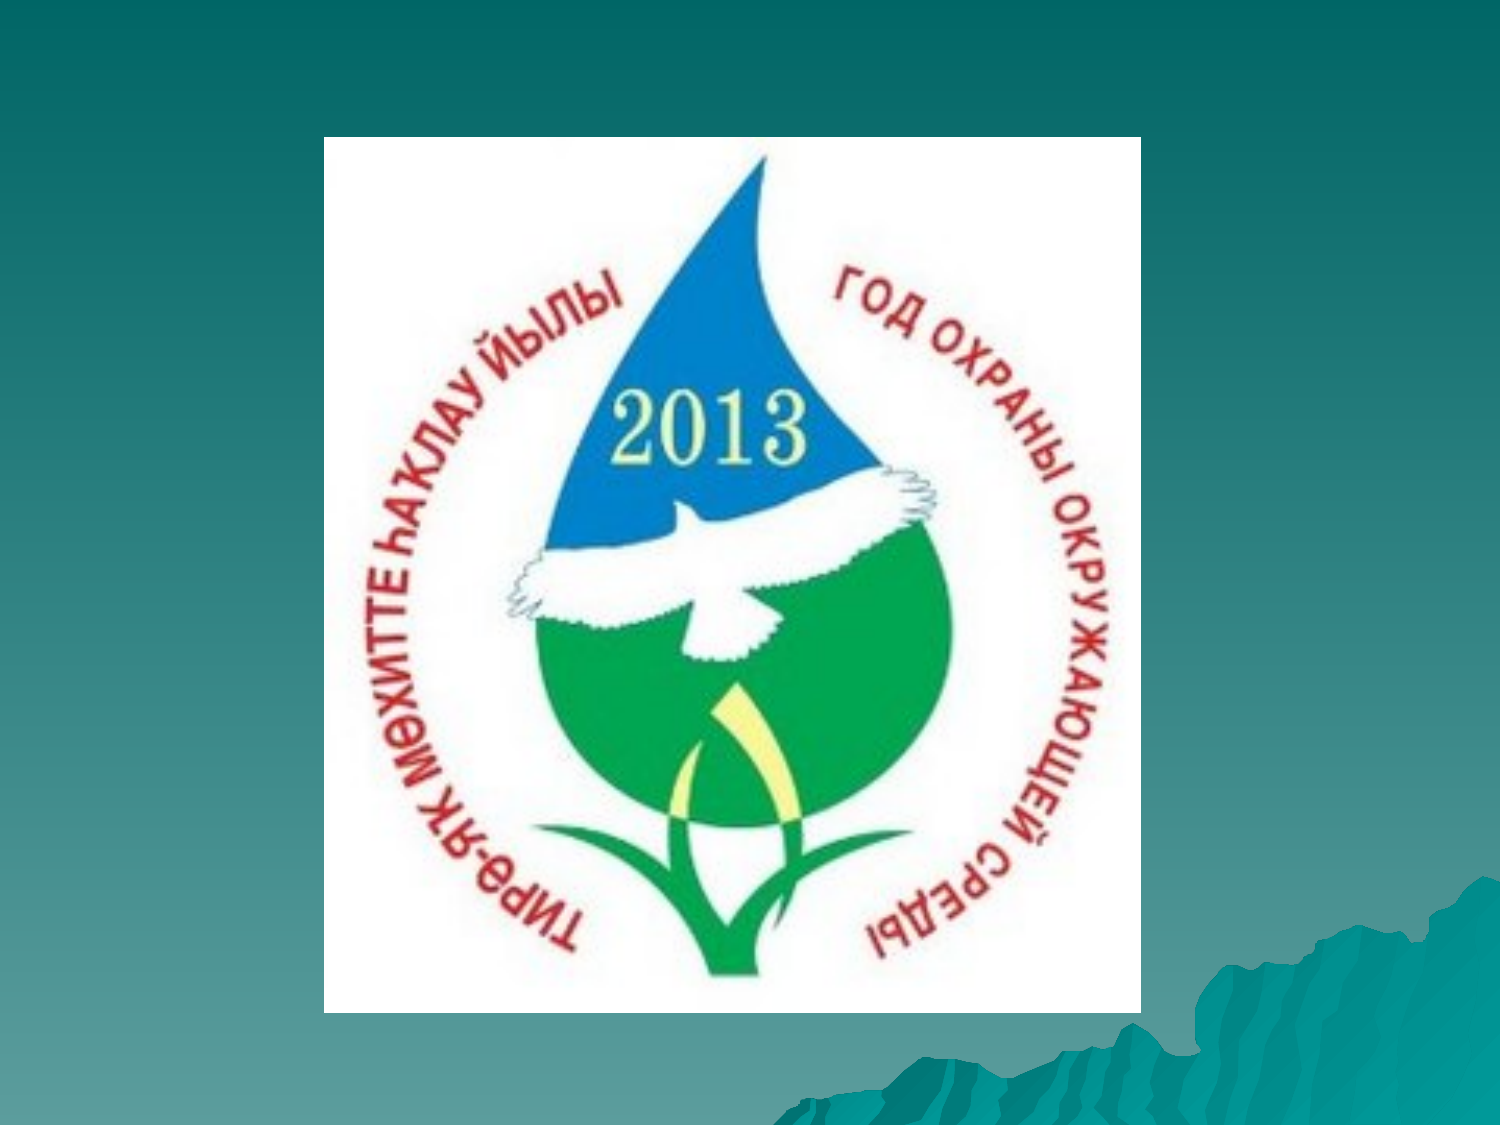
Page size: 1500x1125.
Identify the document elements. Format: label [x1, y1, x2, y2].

picture [324, 137, 1141, 1013]
